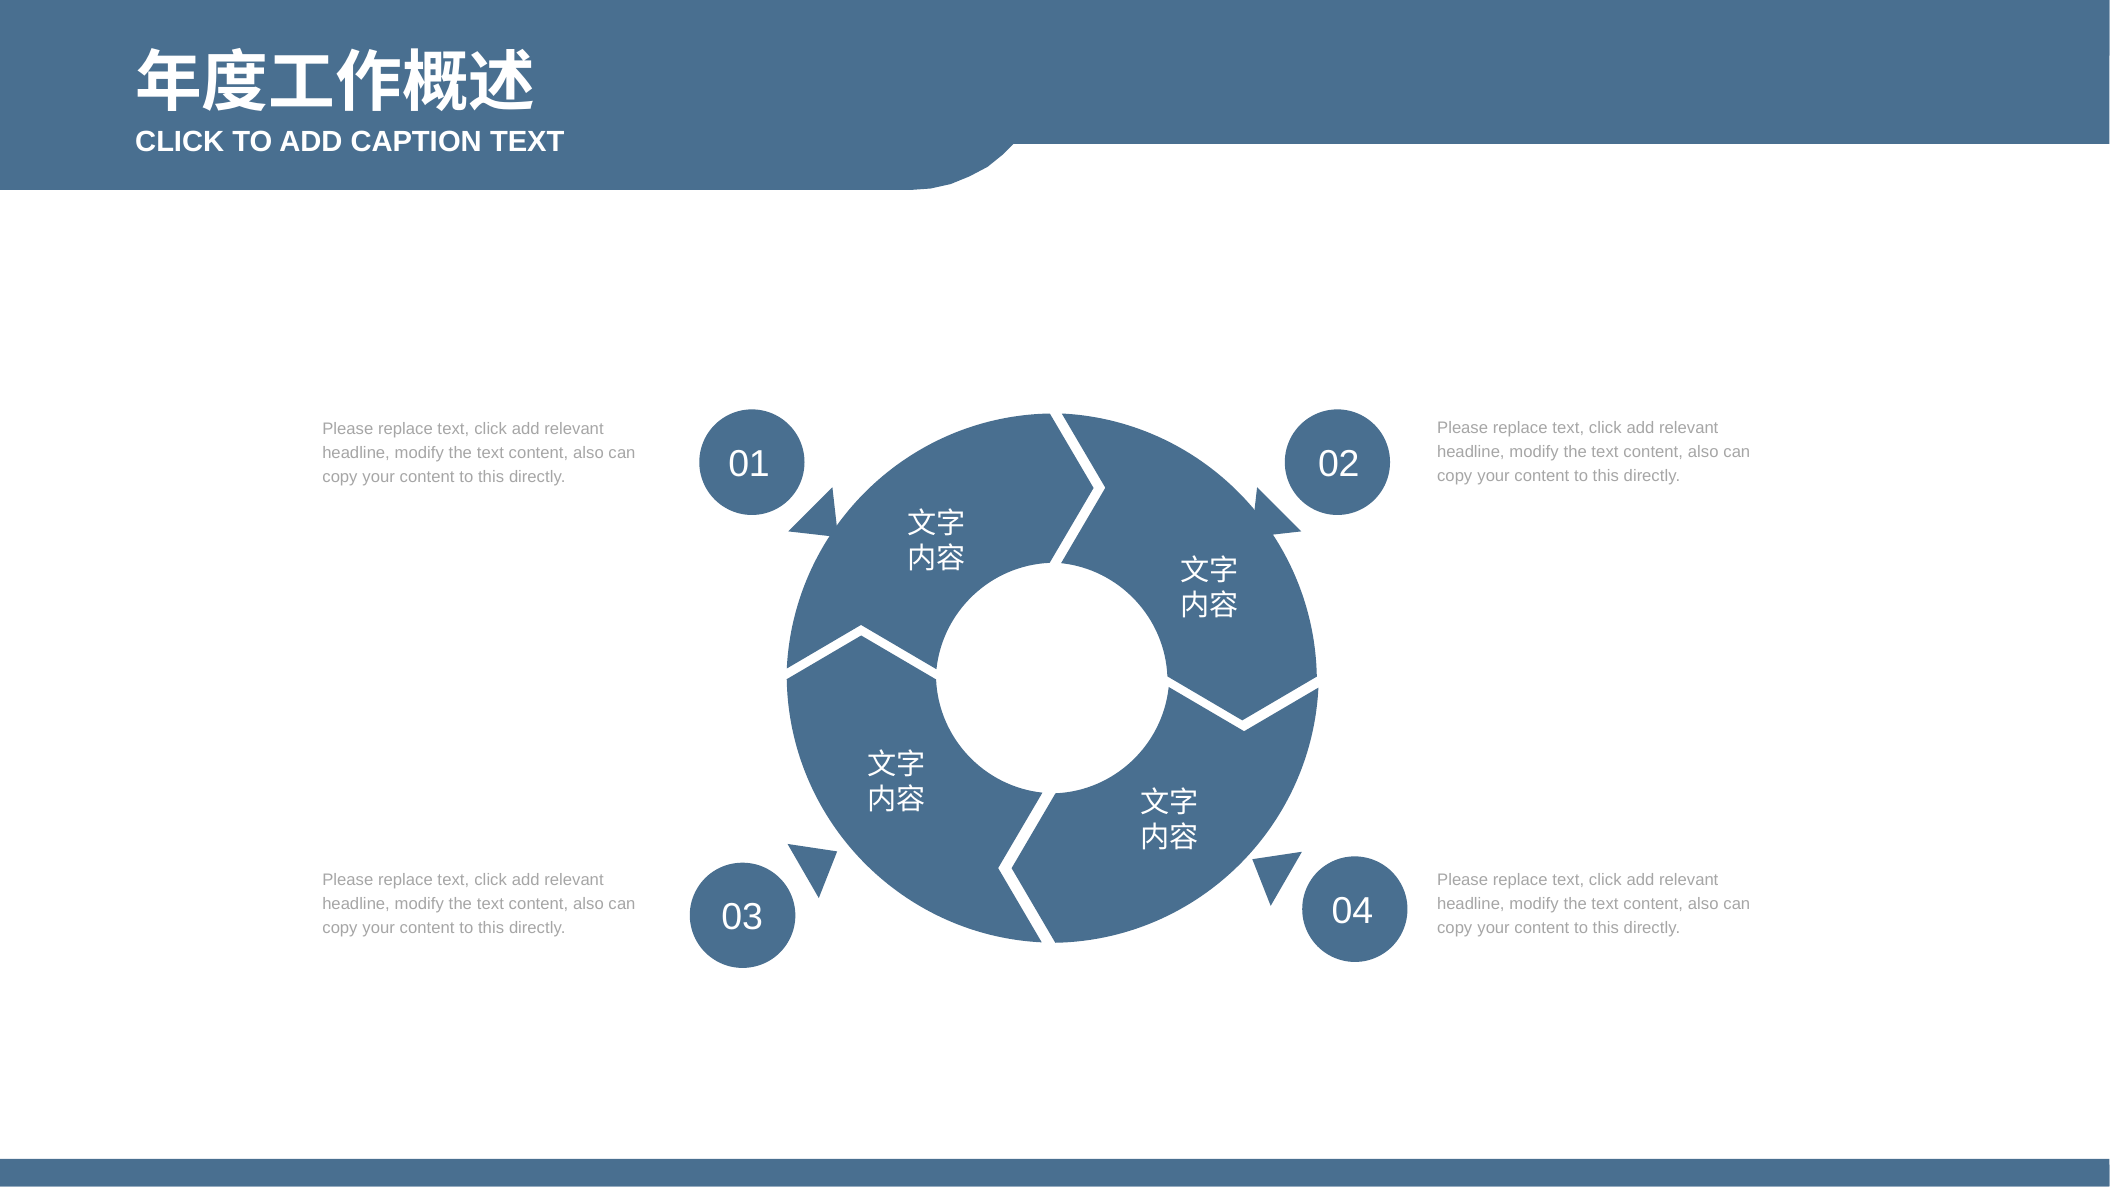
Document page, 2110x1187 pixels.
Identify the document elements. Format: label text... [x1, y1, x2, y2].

text_box Please replace text, click add relevant headline, modify the text content, also can copy your content to this directly. [322, 865, 660, 937]
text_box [684, 827, 841, 961]
text_box Please replace text, click add relevant headline, modify the text content, also can copy your content to this directly. [1437, 413, 1782, 485]
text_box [1234, 409, 1391, 543]
text_box Please replace text, click add relevant headline, modify the text content, also can copy your content to this directly. [1437, 865, 1782, 937]
text_box [786, 413, 1094, 670]
text_box [786, 635, 1043, 943]
text_box 文字内容 [895, 483, 979, 595]
text_box Please replace text, click add relevant headline, modify the text content, also can copy your content to this directly. [322, 414, 660, 486]
text_box [1011, 686, 1319, 943]
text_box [1248, 835, 1405, 969]
text_box 文字内容 [1127, 762, 1212, 875]
text_box CLICK TO ADD CAPTION TEXT [135, 122, 596, 158]
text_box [699, 409, 856, 543]
text_box 年度工作概述 [135, 38, 596, 119]
text_box 文字内容 [855, 724, 939, 836]
text_box [1061, 413, 1317, 721]
text_box 文字内容 [1167, 530, 1252, 643]
